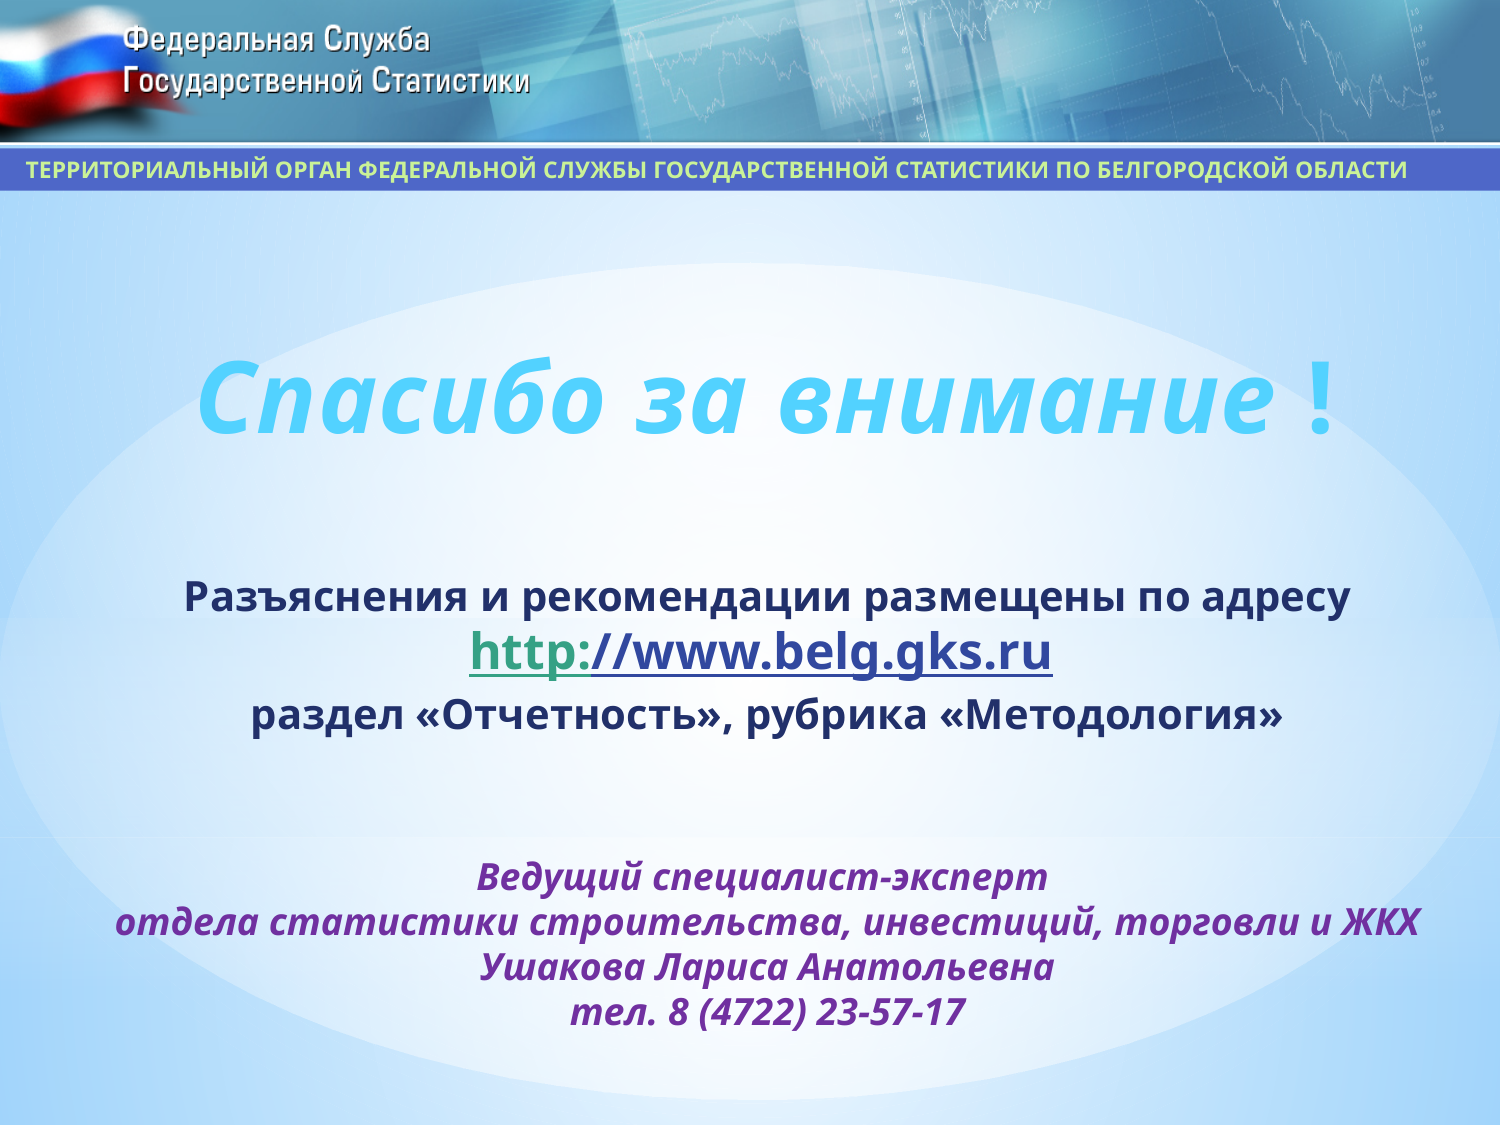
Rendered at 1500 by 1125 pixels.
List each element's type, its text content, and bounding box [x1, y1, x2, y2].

picture [0, 0, 1500, 145]
text_box Ведущий специалист-эксперт отдела статистики строительства, инвестиций, торговли и ЖКХ Ушакова Лариса Анатольевна тел. 8 (4722) 23-57-17 [76, 845, 1459, 1041]
text_box Разъяснения и рекомендации размещены по адресу http://www.belg.gks.ru раздел «Отчетность», рубрика «Методология» [112, 562, 1424, 746]
text_box Спасибо за внимание ! [29, 326, 1471, 462]
text_box ТЕРРИТОРИАЛЬНЫЙ ОРГАН ФЕДЕРАЛЬНОЙ СЛУЖБЫ ГОСУДАРСТВЕННОЙ СТАТИСТИКИ ПО БЕЛГОРОДСКОЙ ОБЛАСТИ [0, 152, 1500, 191]
